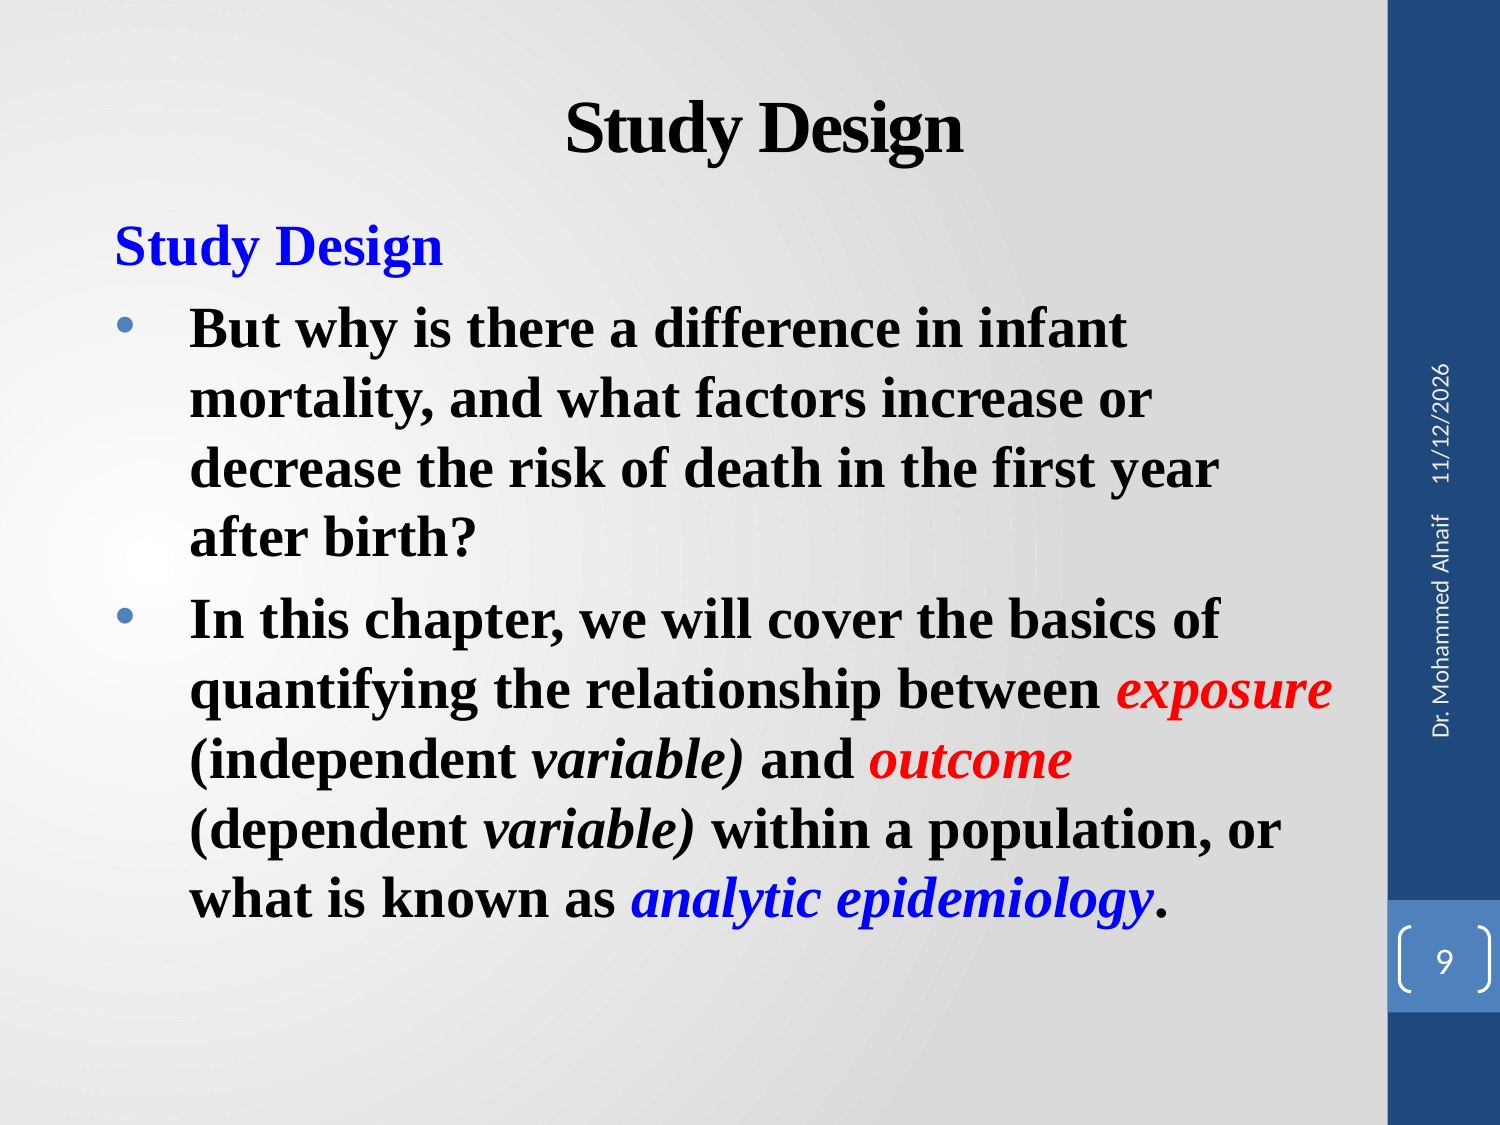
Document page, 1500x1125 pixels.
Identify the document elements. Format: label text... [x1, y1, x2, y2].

slide_number 9 [1397, 925, 1492, 994]
footer Dr. Mohammed Alnaif [1408, 500, 1469, 889]
subtitle Study Design But why is there a difference in infant mortality, and what factors increase or decrease the risk of death in the first year after birth? In this chapter, we will cover the basics of quantifying the relationship between exposure (independent variable) and outcome (dependent variable) within a population, or what is known as analytic epidemiology. [99, 200, 1350, 988]
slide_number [1408, 100, 1469, 500]
title Study Design [112, 66, 1388, 175]
